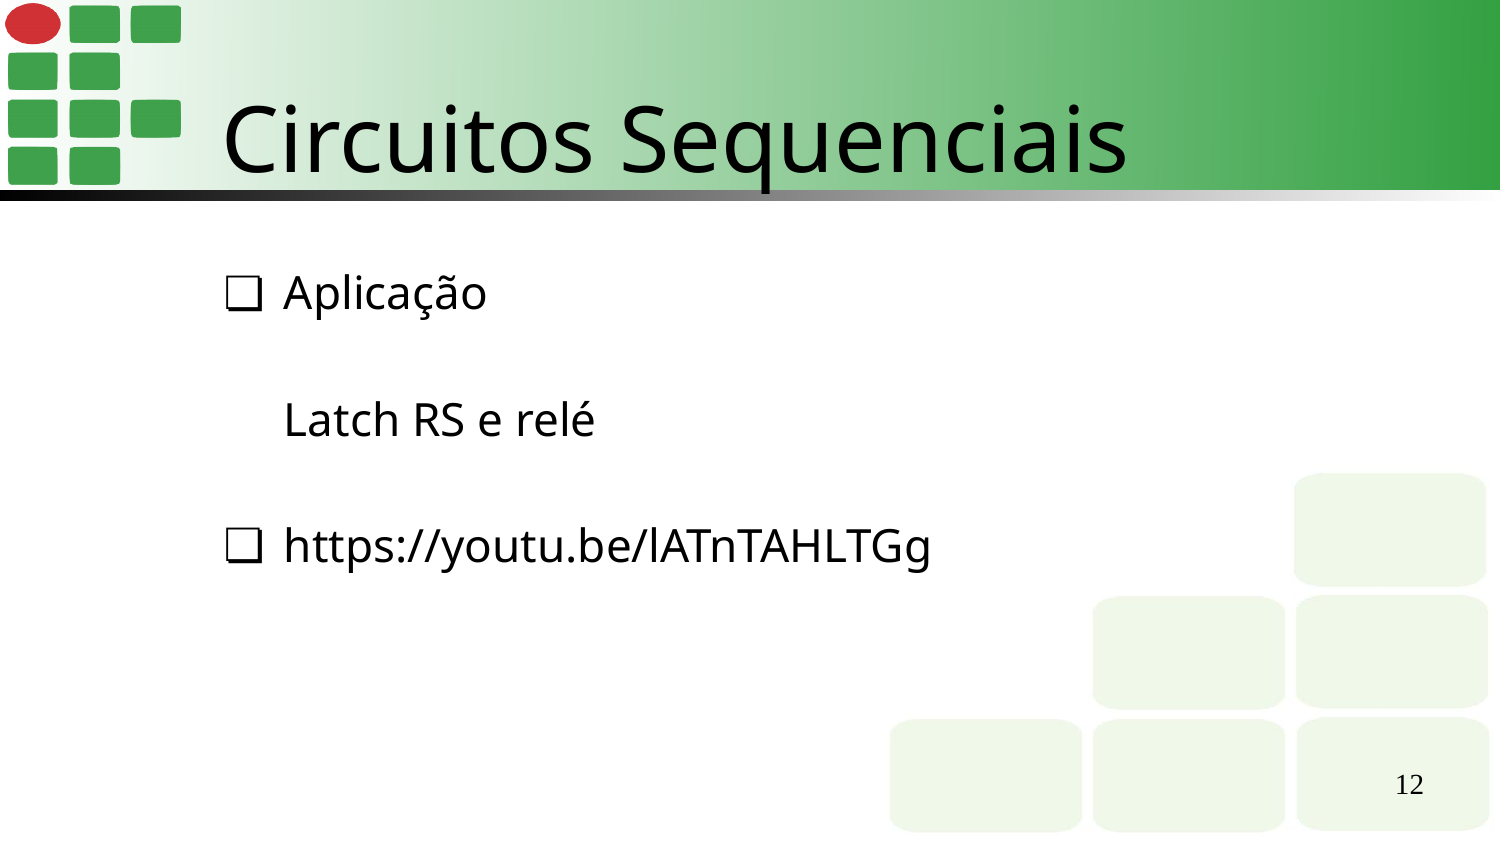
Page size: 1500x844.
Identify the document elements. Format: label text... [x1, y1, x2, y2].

text_box Aplicação Latch RS e relé https://youtu.be/lATnTAHLTGg [193, 248, 1468, 789]
picture [5, 3, 181, 185]
slide_number ‹#› [1368, 789, 1425, 827]
text_box Circuitos Sequenciais [206, 26, 1468, 207]
picture [803, 441, 1495, 835]
